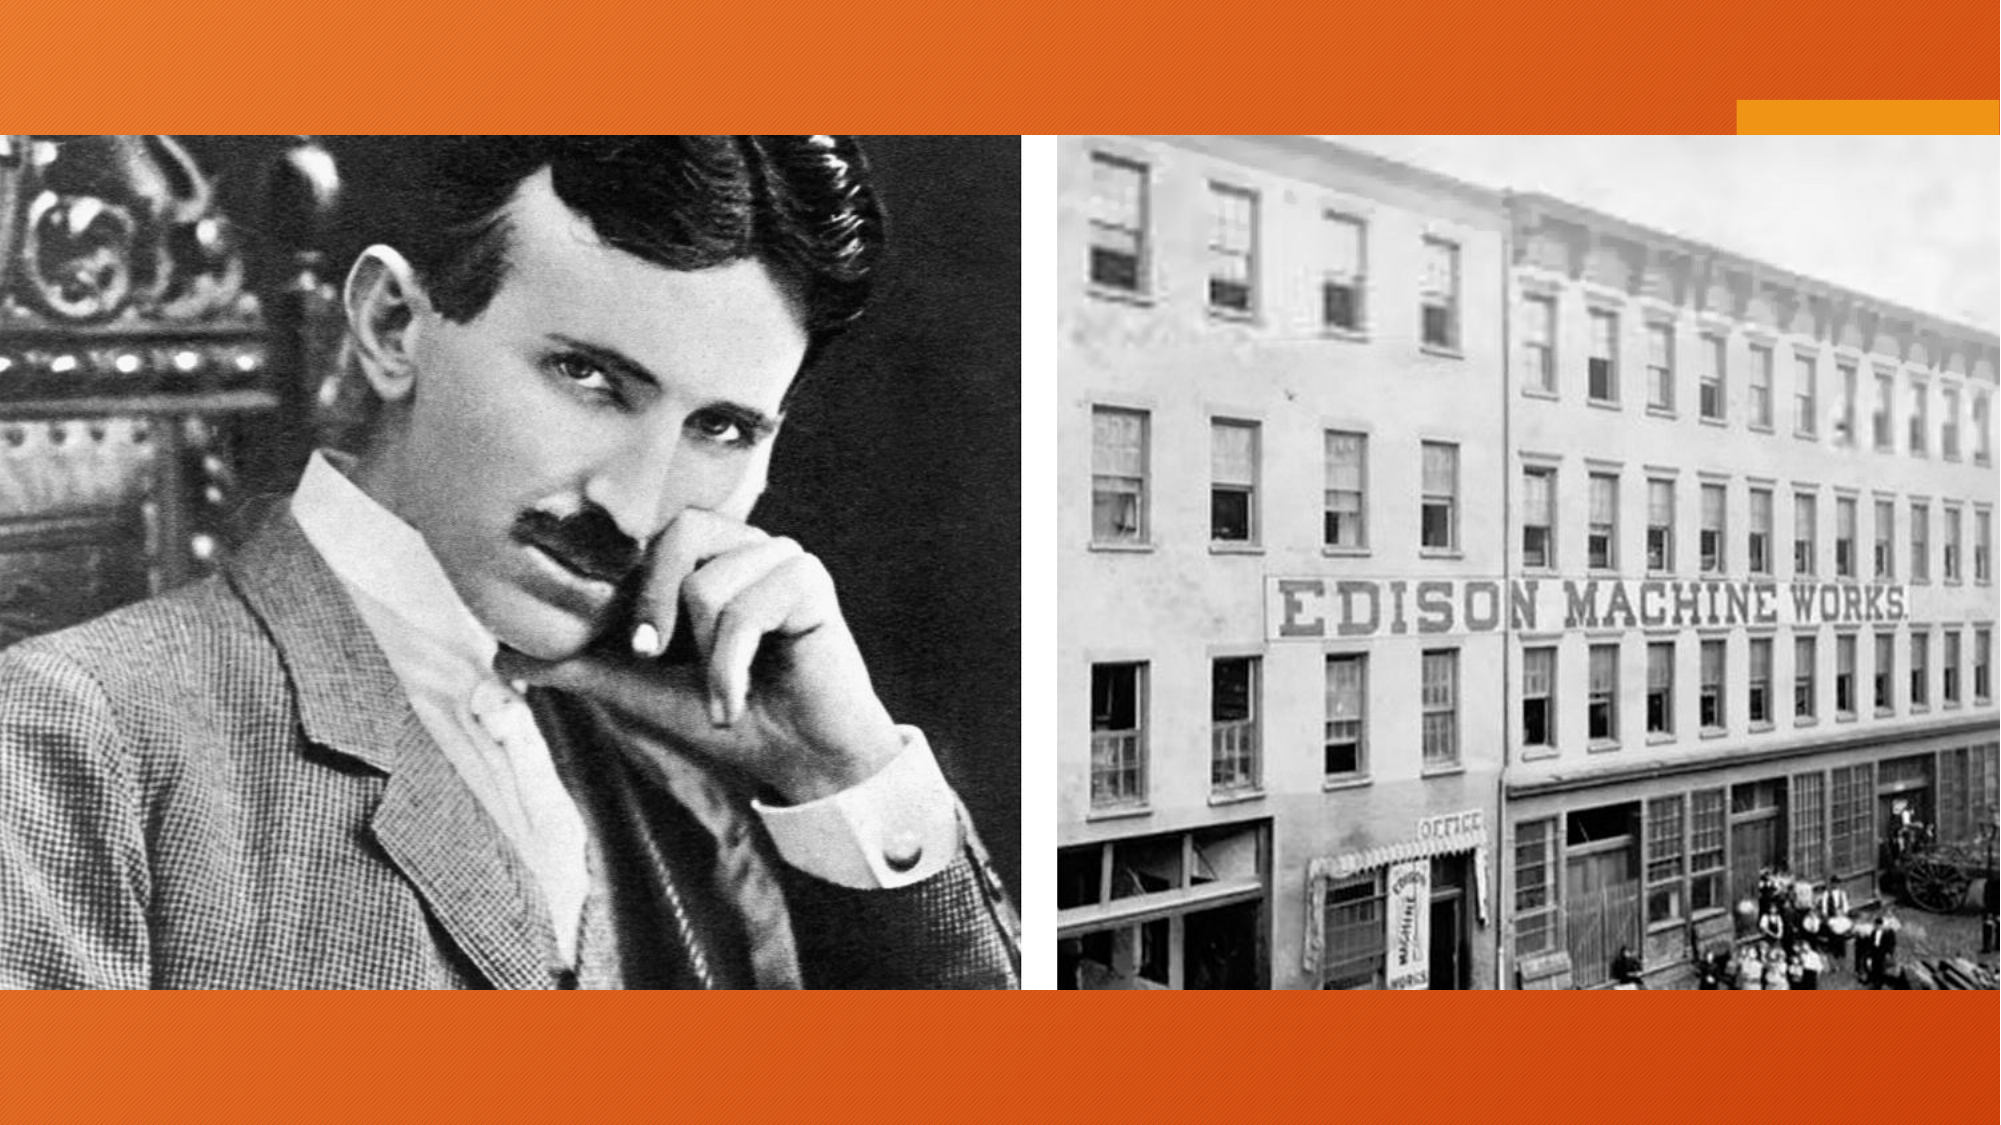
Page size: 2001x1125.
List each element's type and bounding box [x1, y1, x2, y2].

picture [0, 135, 2000, 990]
